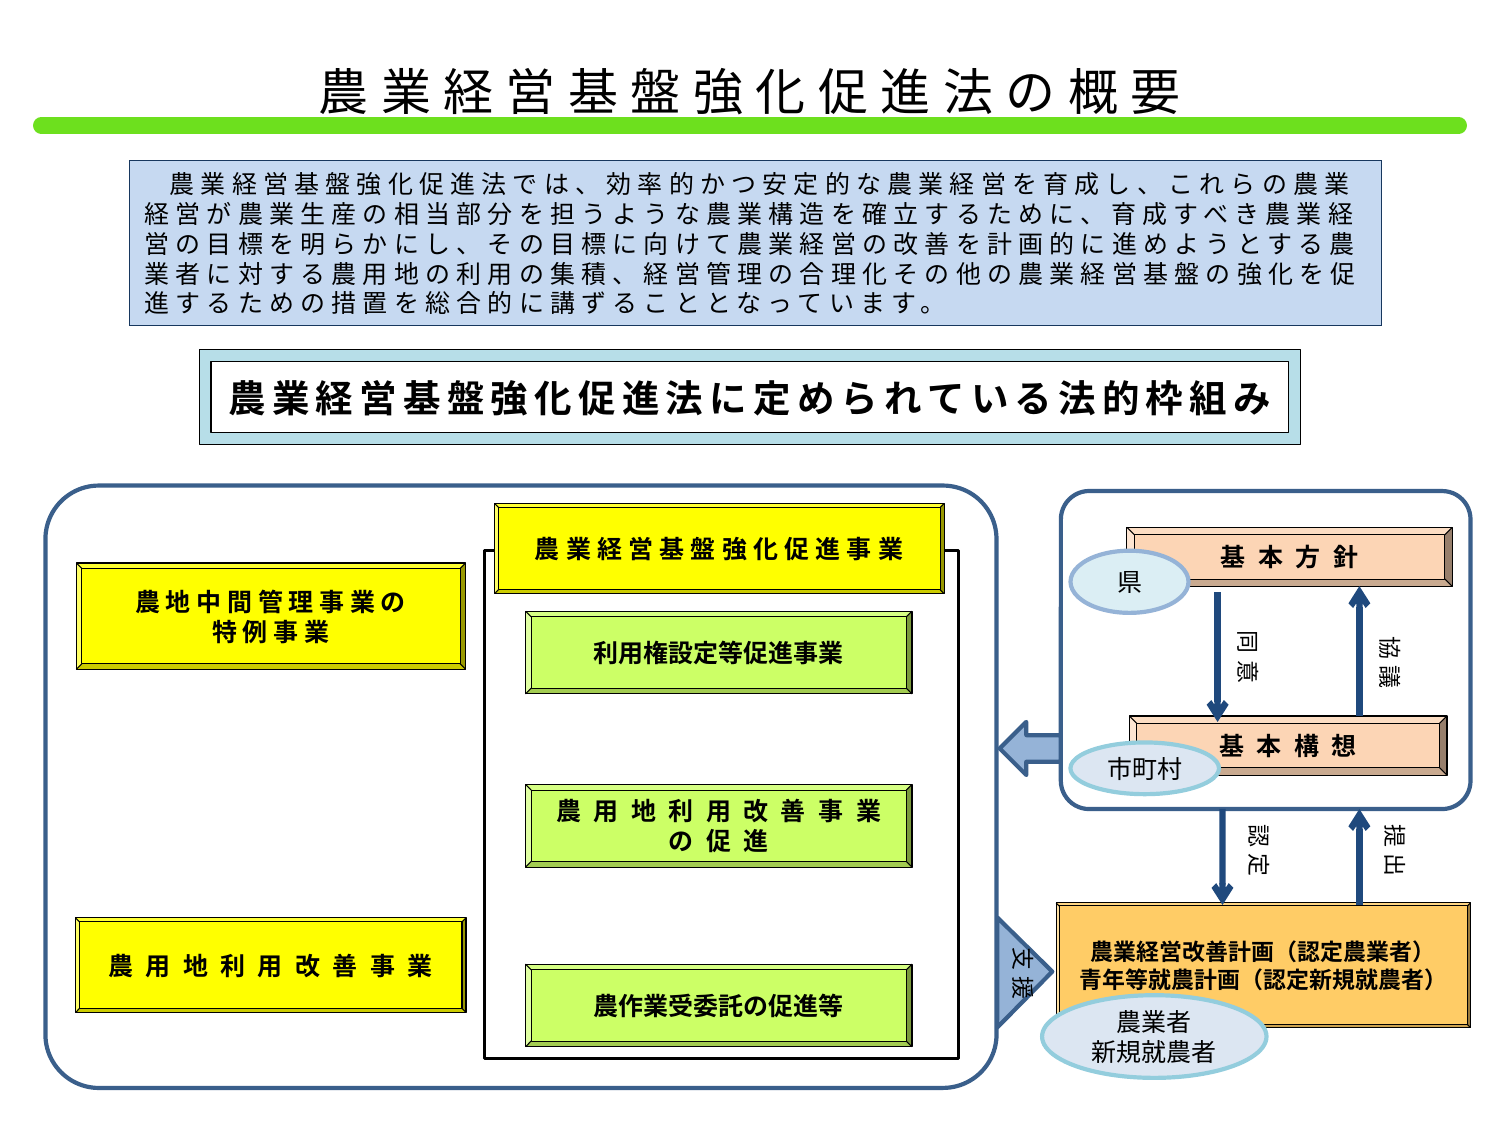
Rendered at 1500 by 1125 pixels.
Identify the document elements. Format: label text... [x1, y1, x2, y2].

text_box 農業経営基盤強化促進法に定められている法的枠組み [197, 348, 1303, 446]
text_box 市町村 [1068, 740, 1222, 797]
text_box 基本構想 [1127, 714, 1449, 777]
text_box 協議 [1353, 621, 1412, 650]
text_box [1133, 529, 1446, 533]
text_box 支援 [986, 936, 1045, 1011]
text_box 県 [1068, 548, 1191, 615]
text_box 農業者 新規就農者 [1039, 993, 1269, 1080]
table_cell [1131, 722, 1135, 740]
text_box 協議 [1353, 659, 1412, 705]
text_box 農業経営基盤強化促進法では、効率的かつ安定的な農業経営を育成し、これらの農業経営が農業生産の相当部分を担うような農業構造を確立するために、育成すべき農業経営の目標を明らかにし、その目標に向けて農業経営の改善を計画的に進めようとする農業者に対する農用地の利用の集積、経営管理の合理化その他の農業経営基盤の強化を促進するための措置を総合的に講ずることとなっています。 [129, 160, 1382, 326]
text_box [999, 916, 1020, 936]
text_box [43, 483, 999, 1091]
text_box 同意 [1222, 615, 1270, 699]
text_box 基本方針 [1125, 525, 1454, 589]
text_box 提出 [1360, 808, 1417, 892]
text_box 農業経営基盤強化促進法の概要 [159, 53, 1341, 124]
text_box [999, 1011, 1017, 1029]
text_box 認定 [1223, 808, 1281, 892]
text_box [1058, 488, 1473, 812]
text_box [999, 719, 1063, 777]
text_box [1045, 961, 1054, 982]
text_box 農業経営改善計画（認定農業者） 青年等就農計画（認定新規就農者） [1054, 901, 1473, 1030]
